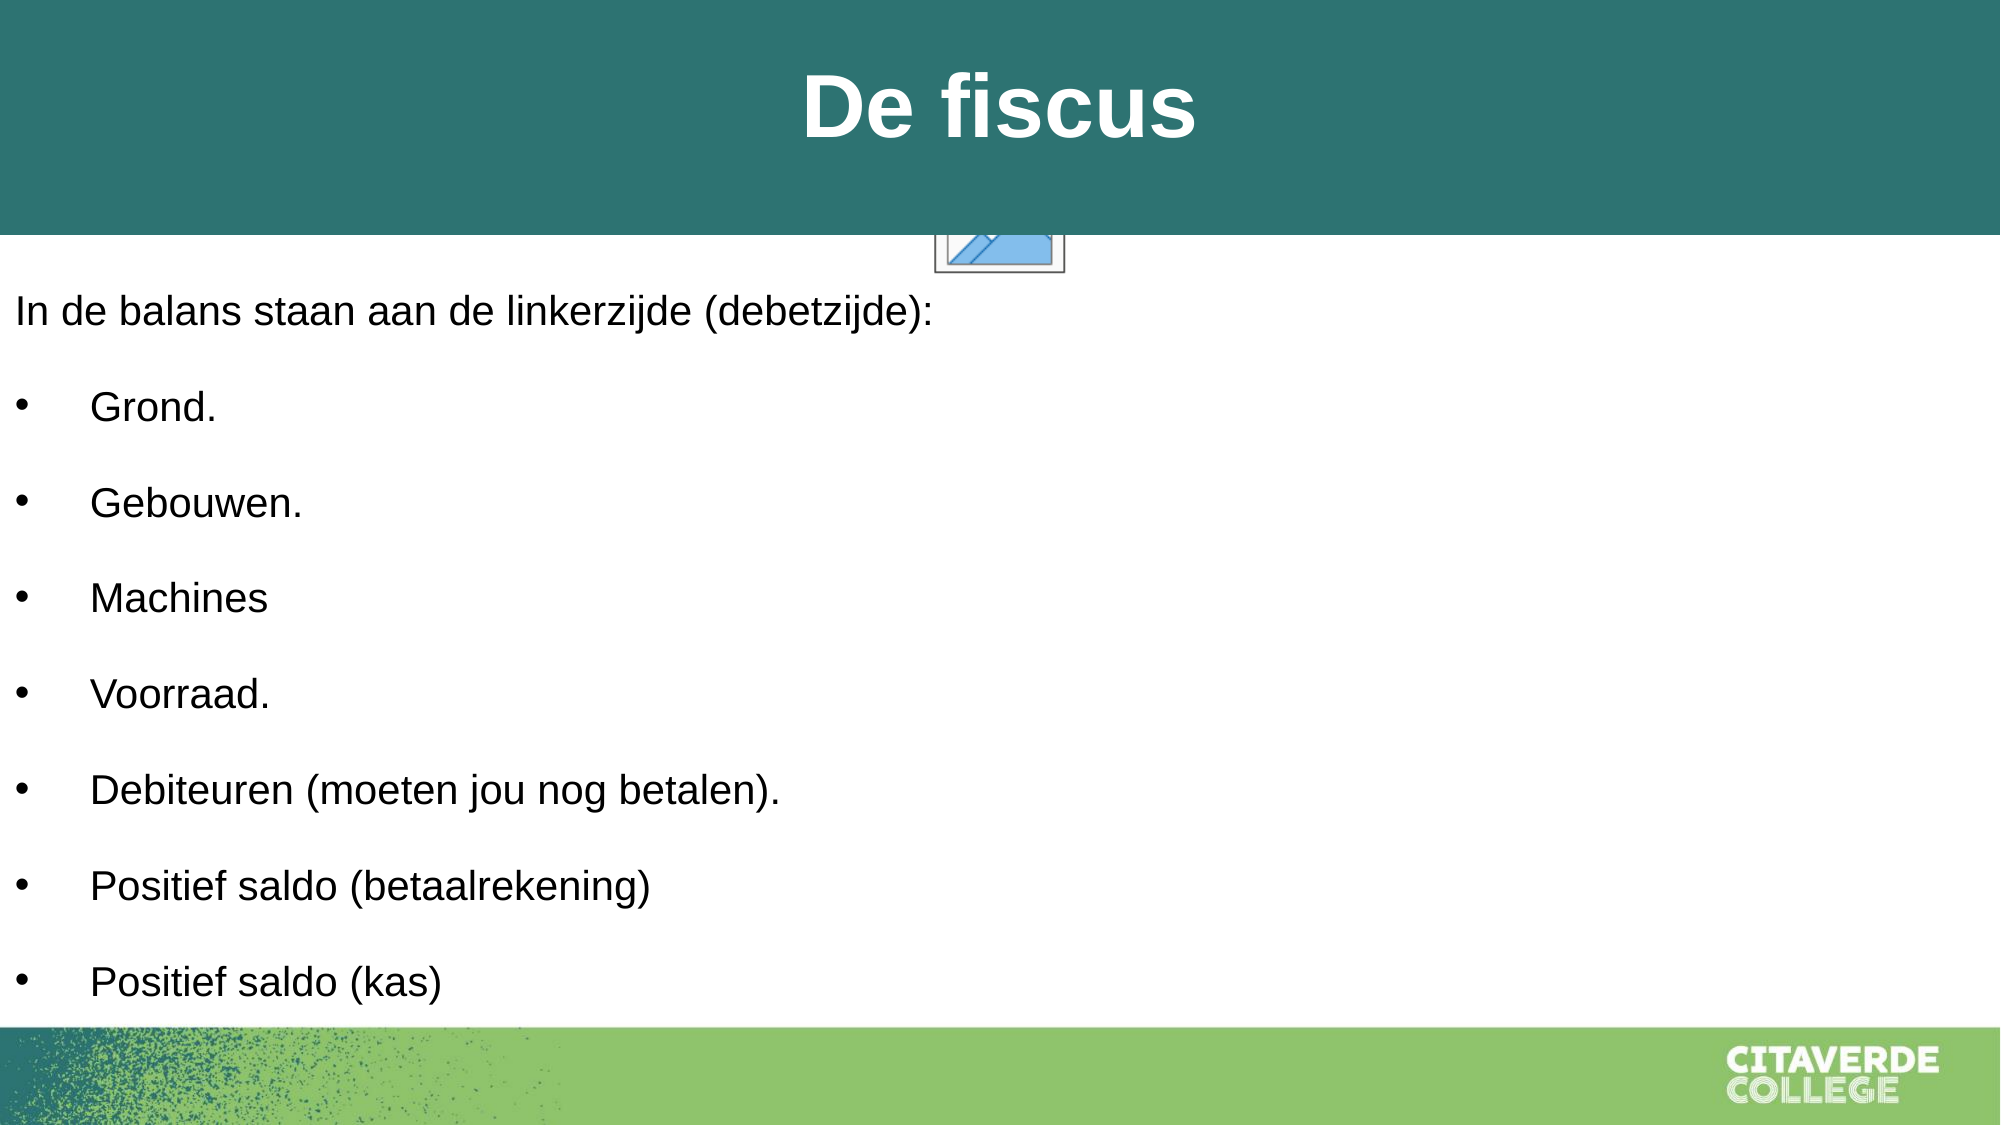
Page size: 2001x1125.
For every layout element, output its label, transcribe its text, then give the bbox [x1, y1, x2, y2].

list In de balans staan aan de linkerzijde (debetzijde): Grond. Gebouwen. Machines Voorraad. Debiteuren (moeten jou nog betalen). Positief saldo (betaalrekening) Positief saldo (kas) [0, 444, 2000, 1125]
picture [0, 0, 2001, 1125]
